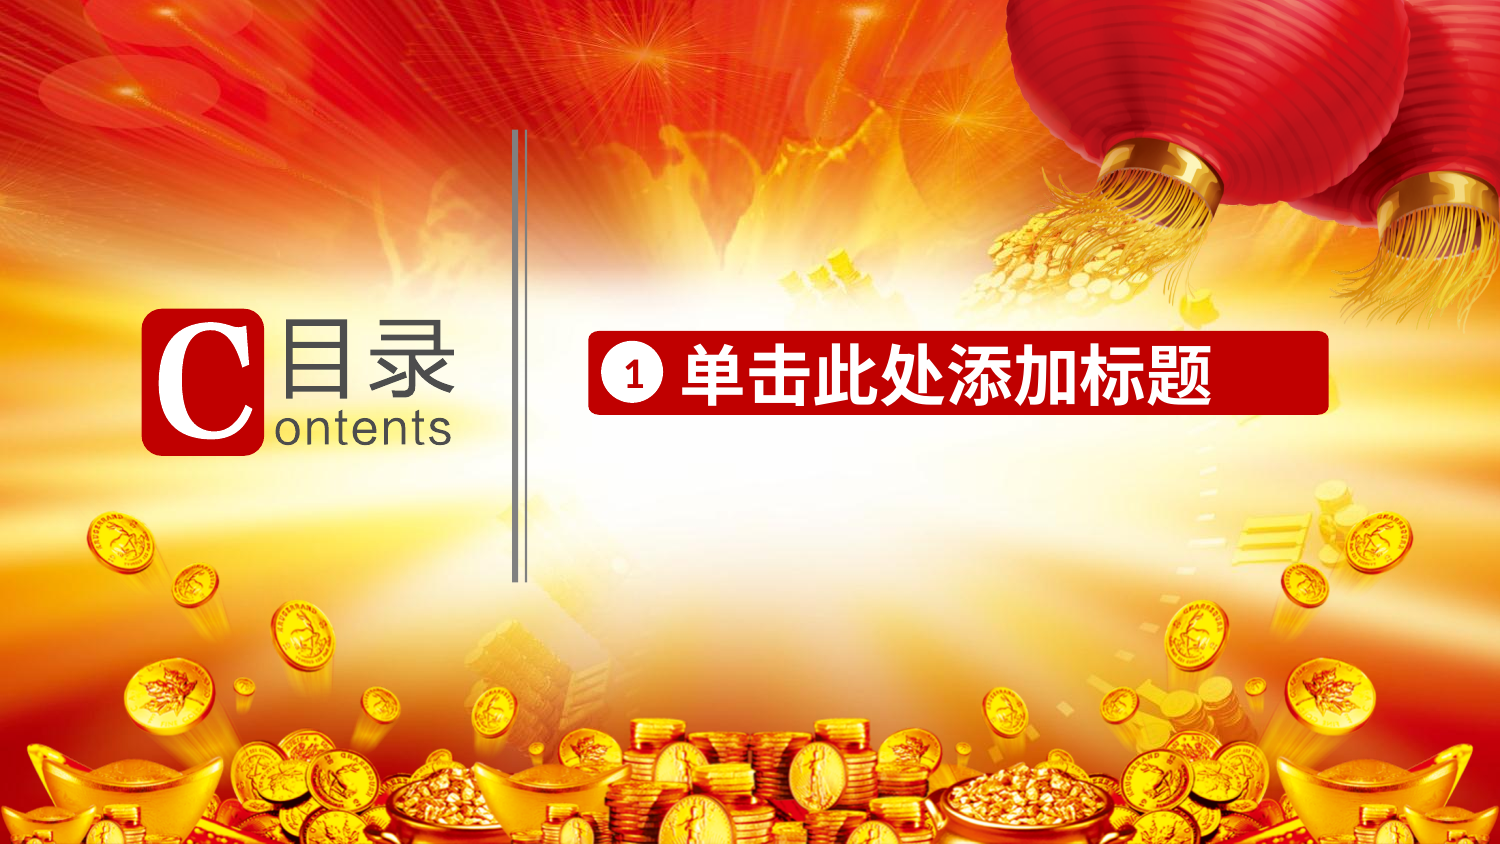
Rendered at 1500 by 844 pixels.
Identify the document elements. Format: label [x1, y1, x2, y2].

text_box [601, 337, 664, 406]
picture [0, 0, 1500, 844]
